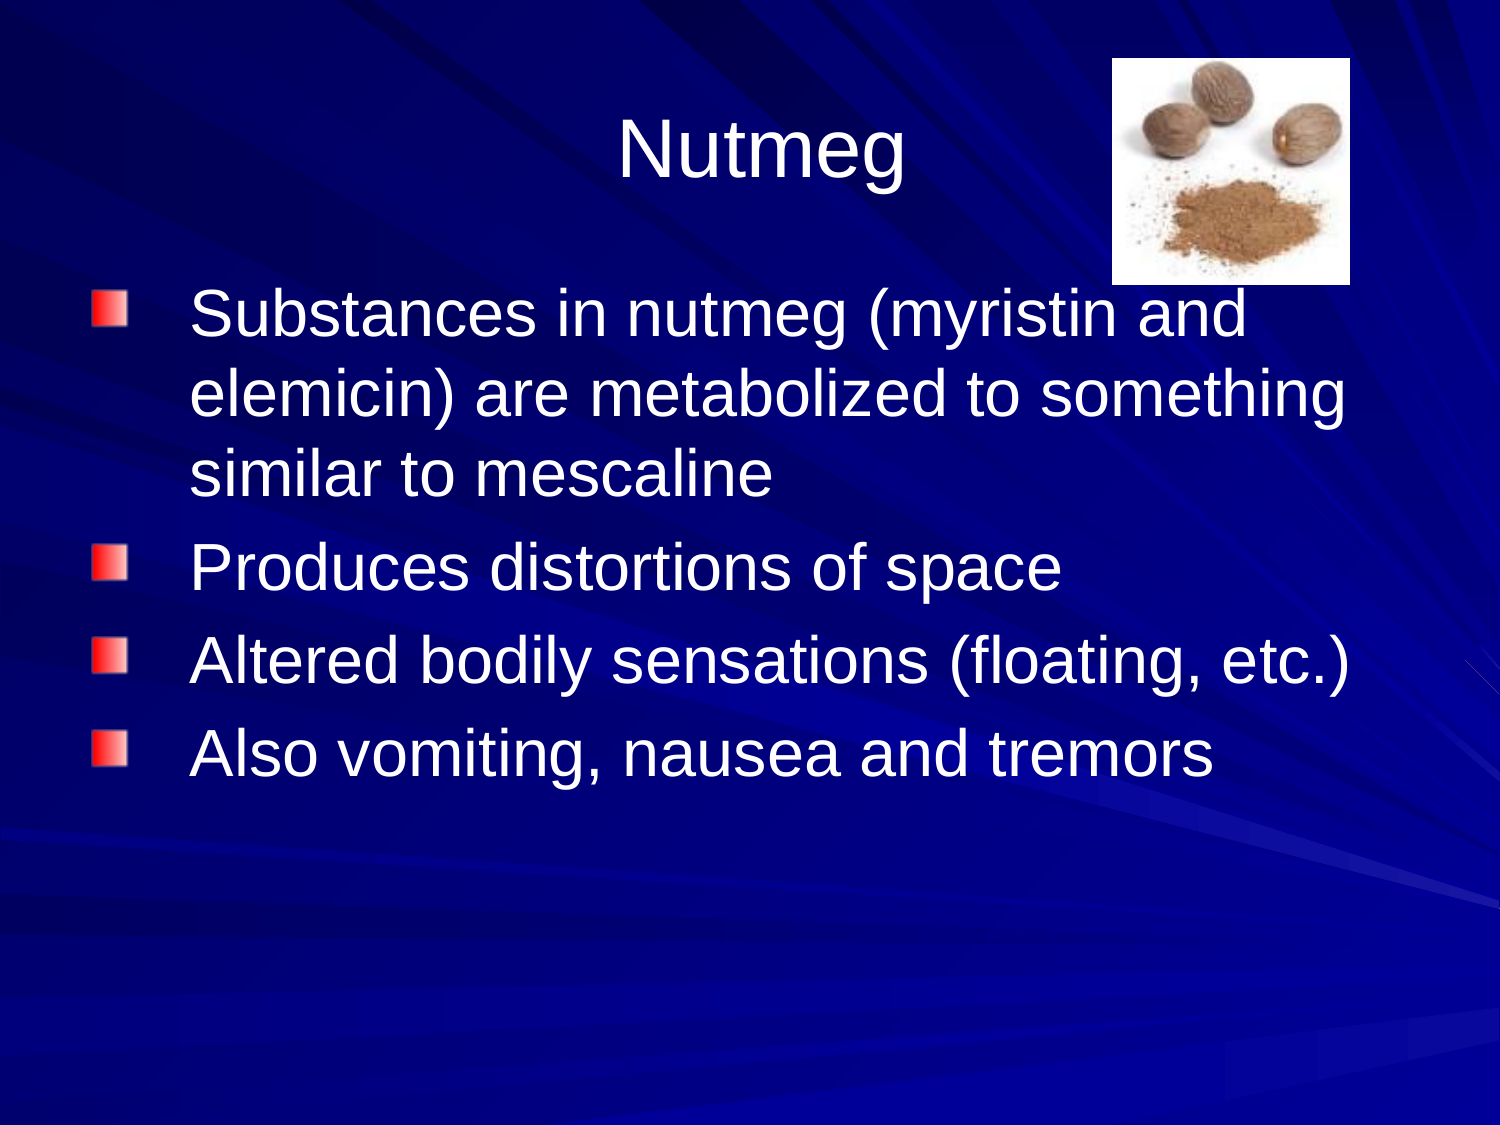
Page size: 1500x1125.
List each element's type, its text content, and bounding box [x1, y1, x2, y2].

picture [90, 288, 132, 331]
picture [90, 635, 132, 678]
picture [90, 542, 132, 585]
list Substances in nutmeg (myristin and elemicin) are metabolized to something similar to mescaline Produces distortions of space Altered bodily sensations (floating, etc.) Also vomiting, nausea and tremors [74, 262, 1426, 1006]
picture [1112, 58, 1351, 286]
picture [90, 728, 132, 771]
title Nutmeg [87, 49, 1438, 238]
